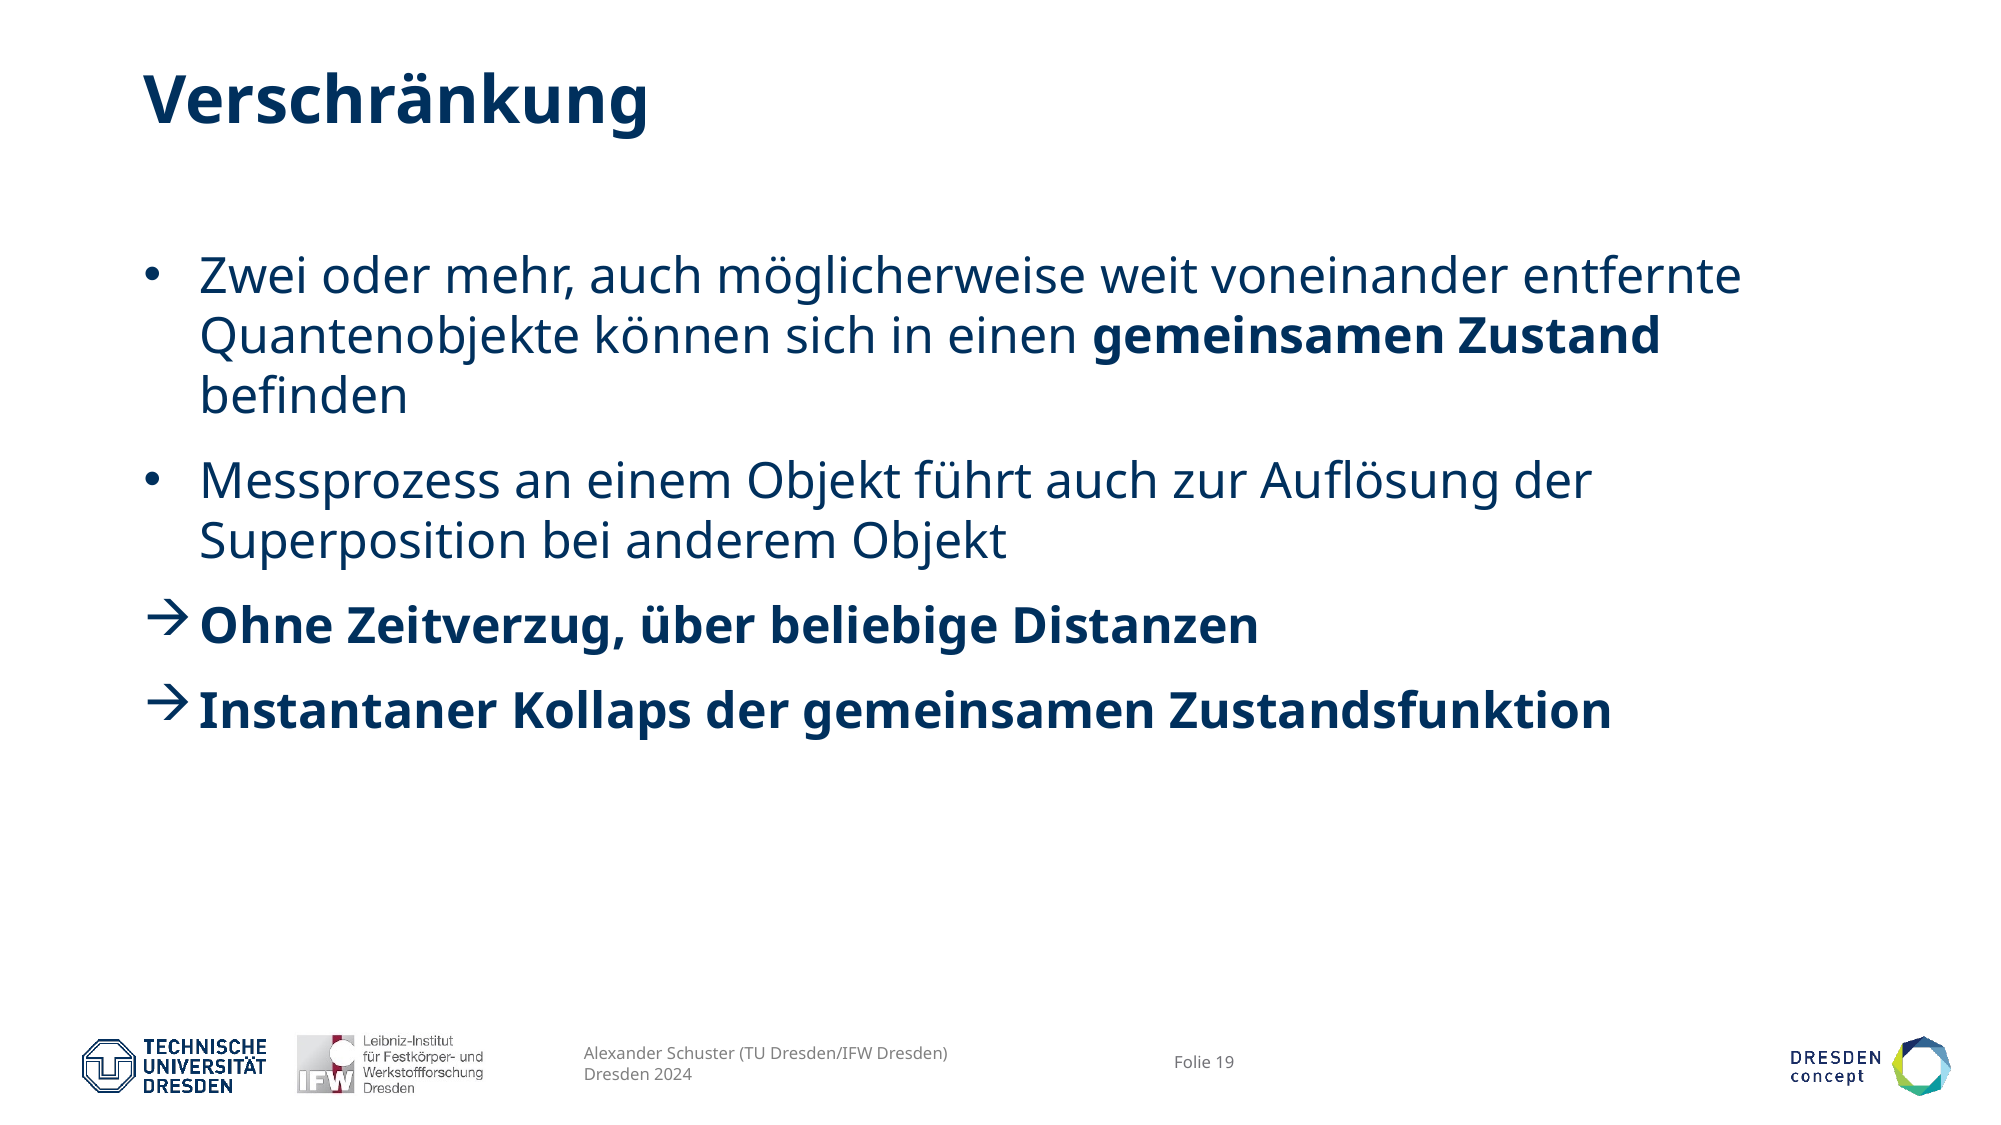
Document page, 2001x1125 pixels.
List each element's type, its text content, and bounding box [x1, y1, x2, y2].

picture [1791, 1036, 1951, 1096]
picture [82, 1039, 266, 1093]
title Verschränkung [143, 56, 1880, 169]
picture [294, 1032, 486, 1096]
list Zwei oder mehr, auch möglicherweise weit voneinander entfernte Quantenobjekte können sich in einen gemeinsamen Zustand befinden Messprozess an einem Objekt führt auch zur Auflösung der Superposition bei anderem Objekt Ohne Zeitverzug, über beliebige Distanzen Instantaner Kollaps der gemeinsamen Zustandsfunktion [143, 243, 1880, 957]
